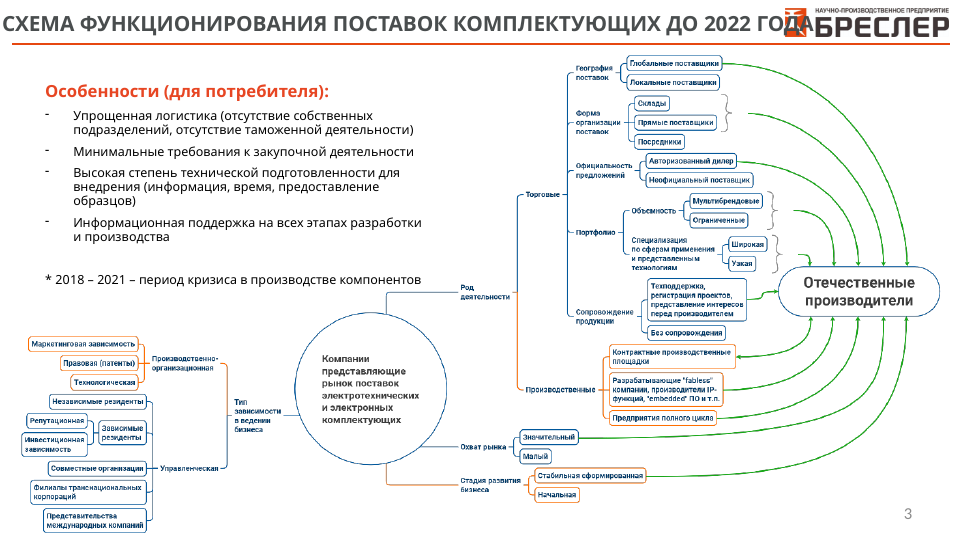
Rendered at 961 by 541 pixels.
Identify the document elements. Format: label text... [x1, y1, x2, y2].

title СХЕМА ФУНКЦИОНИРОВАНИЯ ПОСТАВОК КОМПЛЕКТУЮЩИХ ДО 2022 ГОДА [0, 0, 847, 33]
picture [0, 8, 961, 541]
